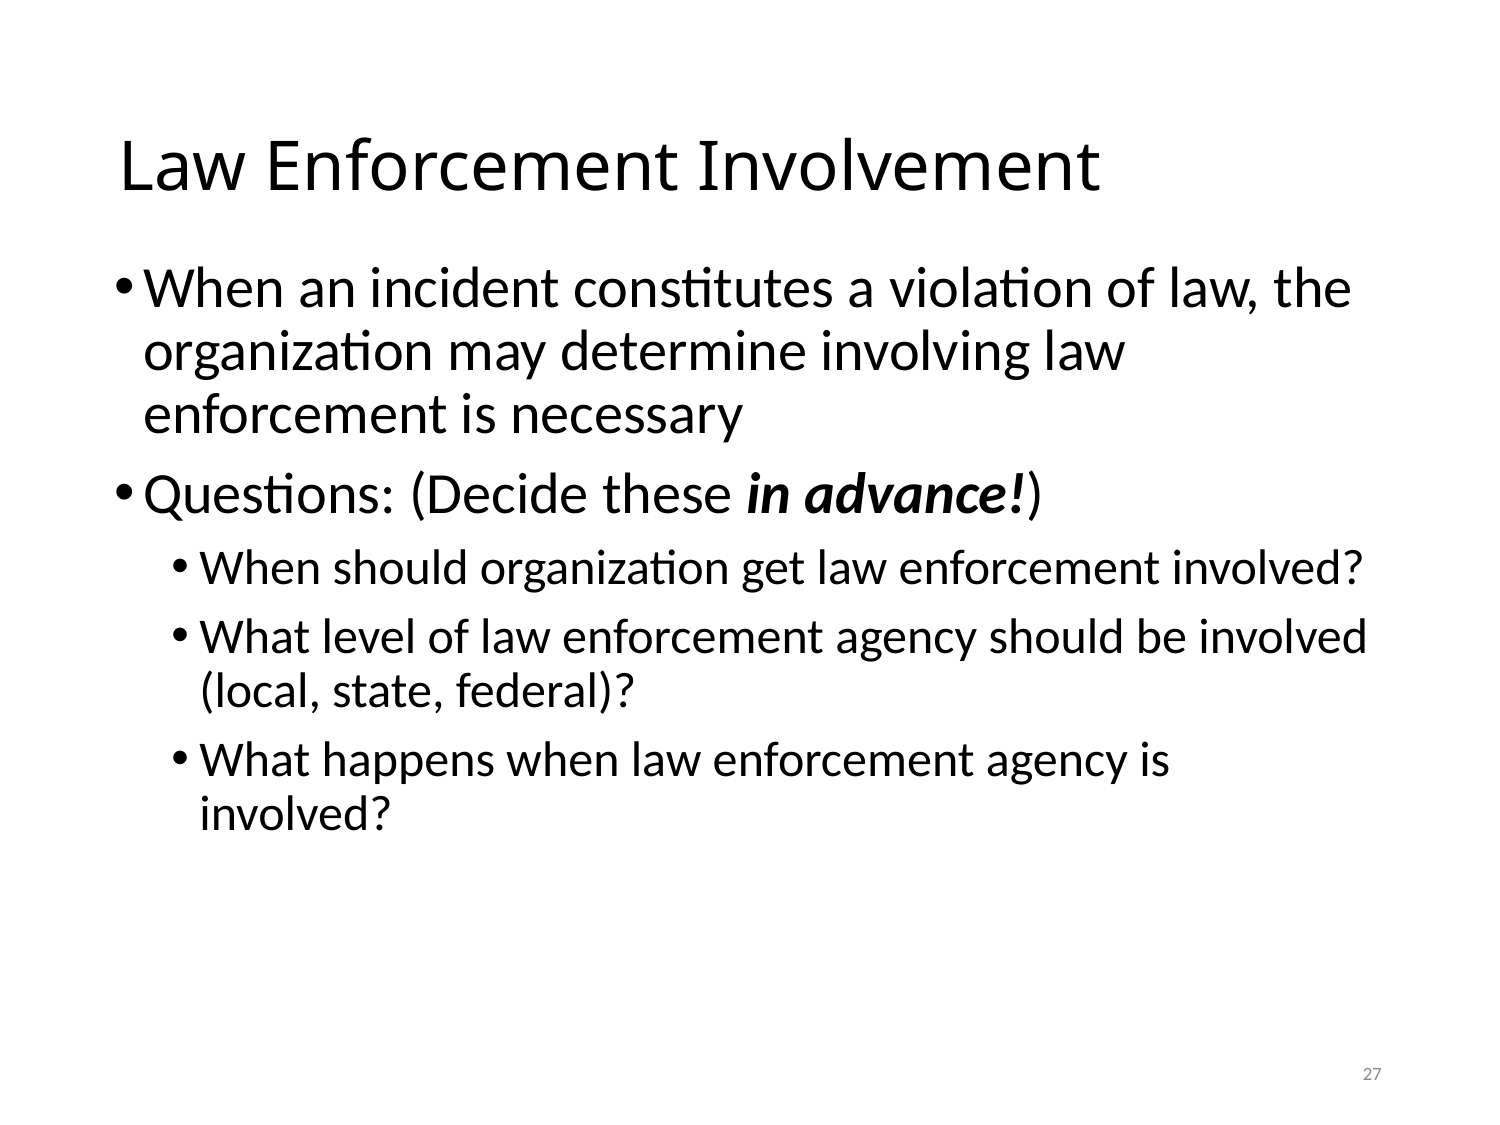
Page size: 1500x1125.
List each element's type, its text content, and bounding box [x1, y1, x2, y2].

slide_number 27 [1059, 1042, 1397, 1103]
list When an incident constitutes a violation of law, the organization may determine involving law enforcement is necessary Questions: (Decide these in advance!) When should organization get law enforcement involved? What level of law enforcement agency should be involved (local, state, federal)? What happens when law enforcement agency is involved? [99, 249, 1388, 1070]
title Law Enforcement Involvement [103, 59, 1397, 278]
